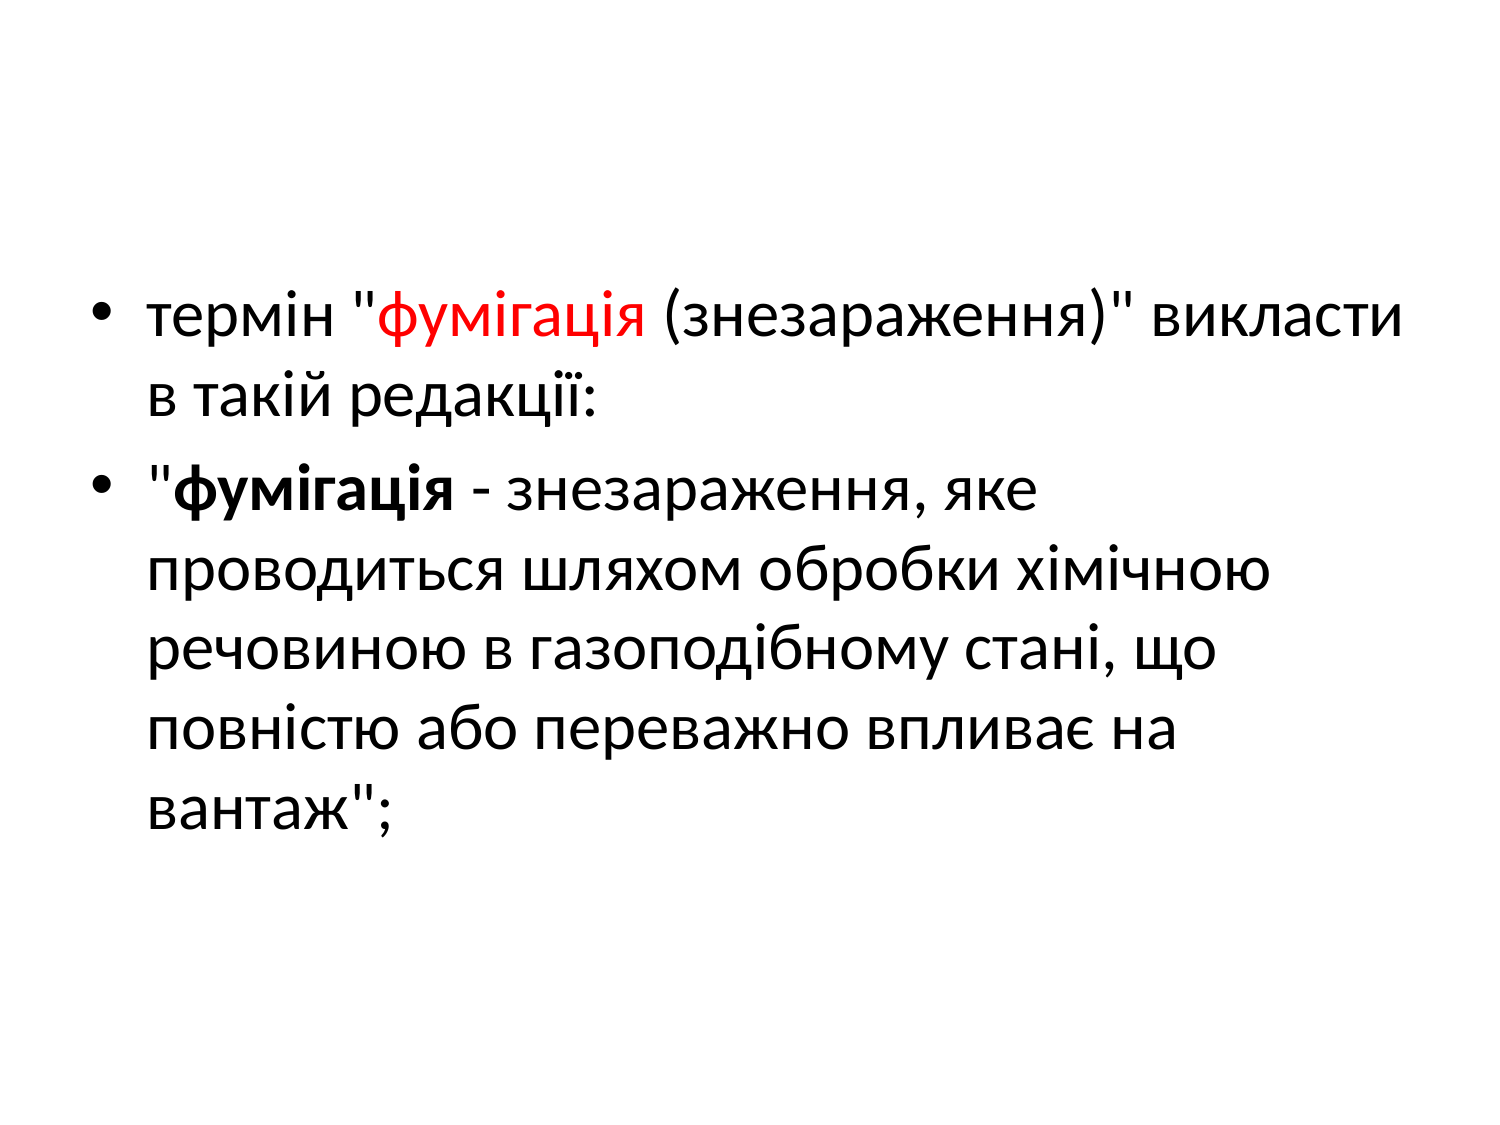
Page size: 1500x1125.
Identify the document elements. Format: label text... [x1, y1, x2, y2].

list термін "фумігація (знезараження)" викласти в такій редакції: "фумігація - знезараження, яке проводиться шляхом обробки хімічною речовиною в газоподібному стані, що повністю або переважно впливає на вантаж"; [75, 262, 1425, 1005]
